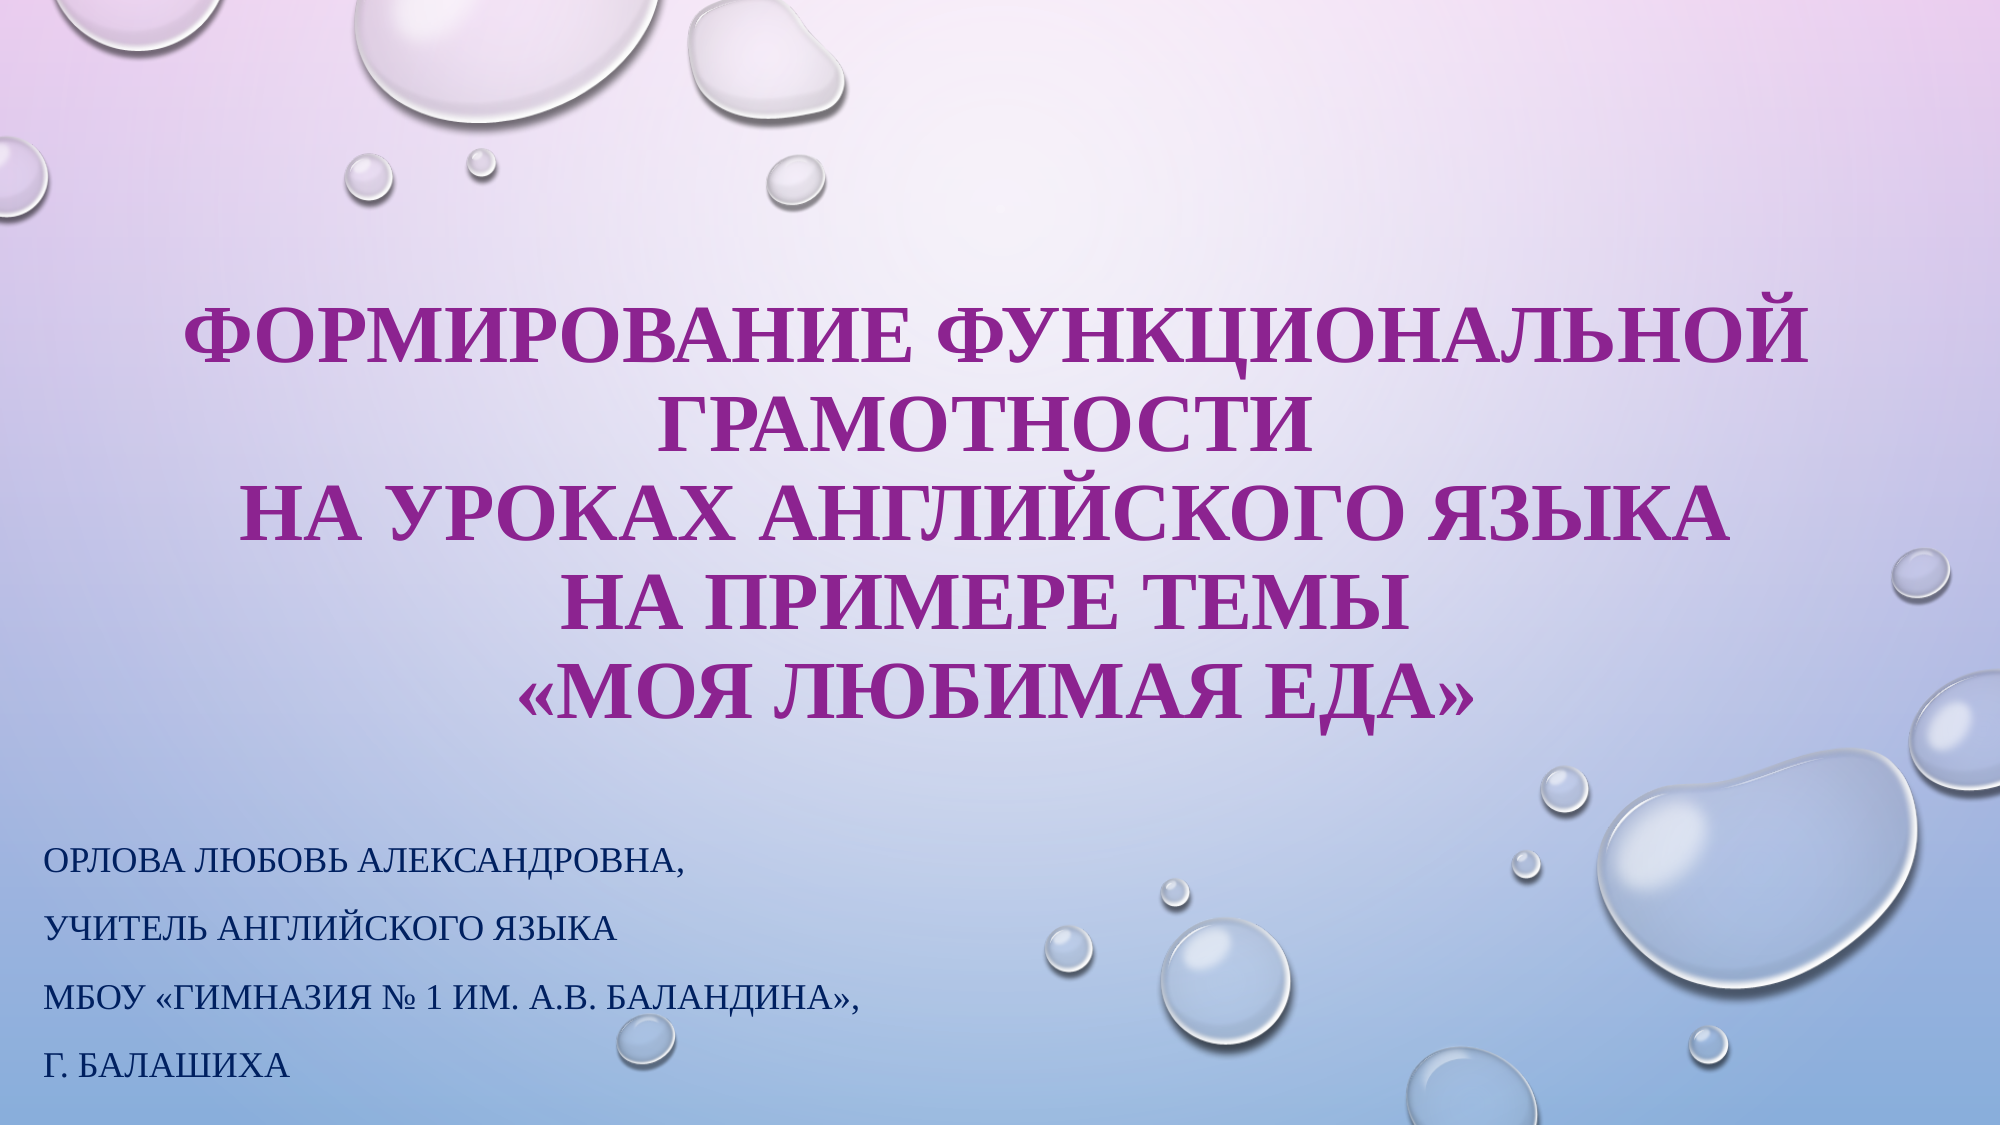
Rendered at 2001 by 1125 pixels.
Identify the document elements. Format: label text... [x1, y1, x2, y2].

subtitle Орлова Любовь Александровна, Учитель английского языка МБОУ «Гимназия № 1 им. А.В. Баландина», Г. Балашиха [28, 820, 1454, 1093]
picture [0, 0, 2000, 1125]
title Формирование функциональной грамотности на уроках английского языка на примере темы «Моя любимая еда» [112, 275, 1880, 852]
